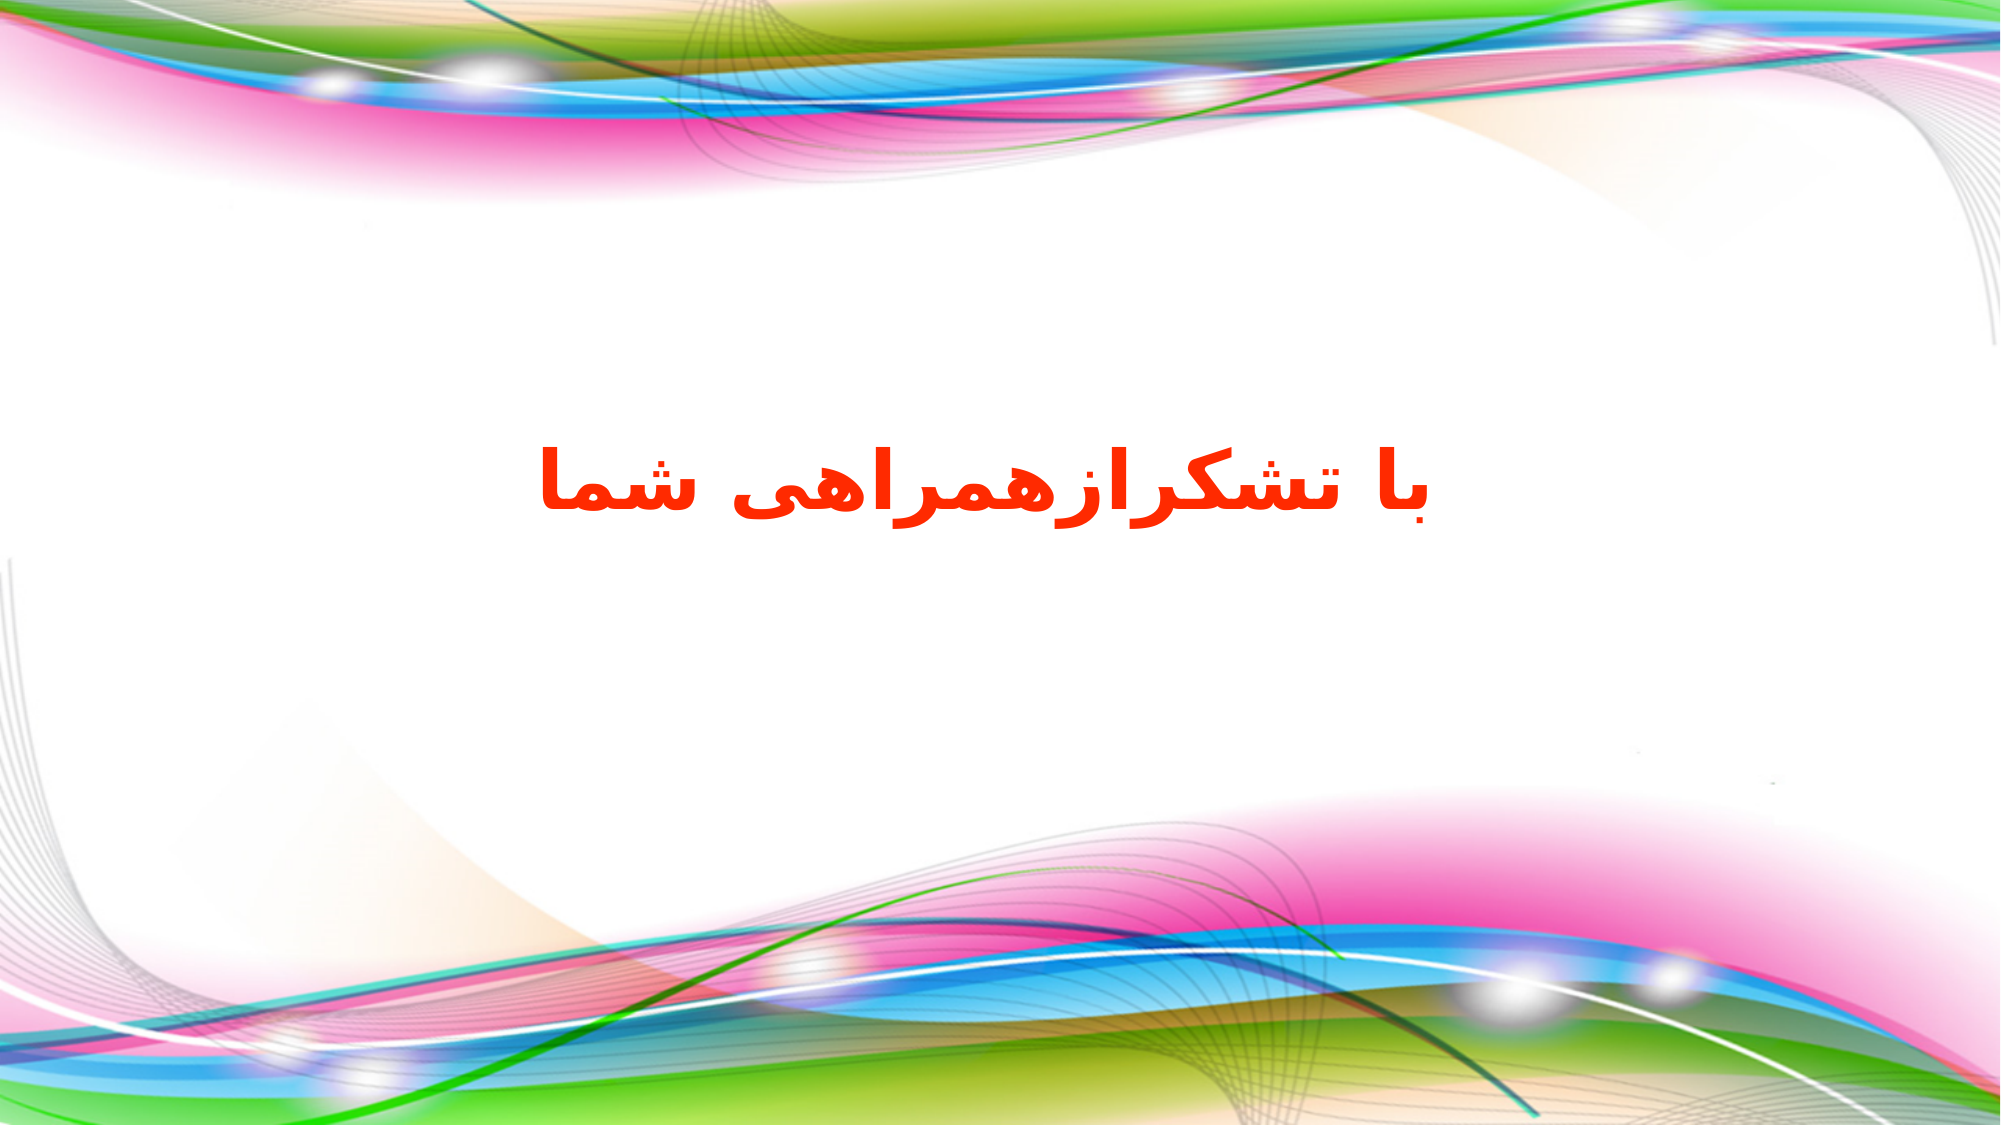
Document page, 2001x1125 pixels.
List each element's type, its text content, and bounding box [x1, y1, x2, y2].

picture [0, 547, 2001, 1125]
title با تشکرازهمراهی شما [521, 420, 1467, 540]
picture [0, 0, 2001, 420]
